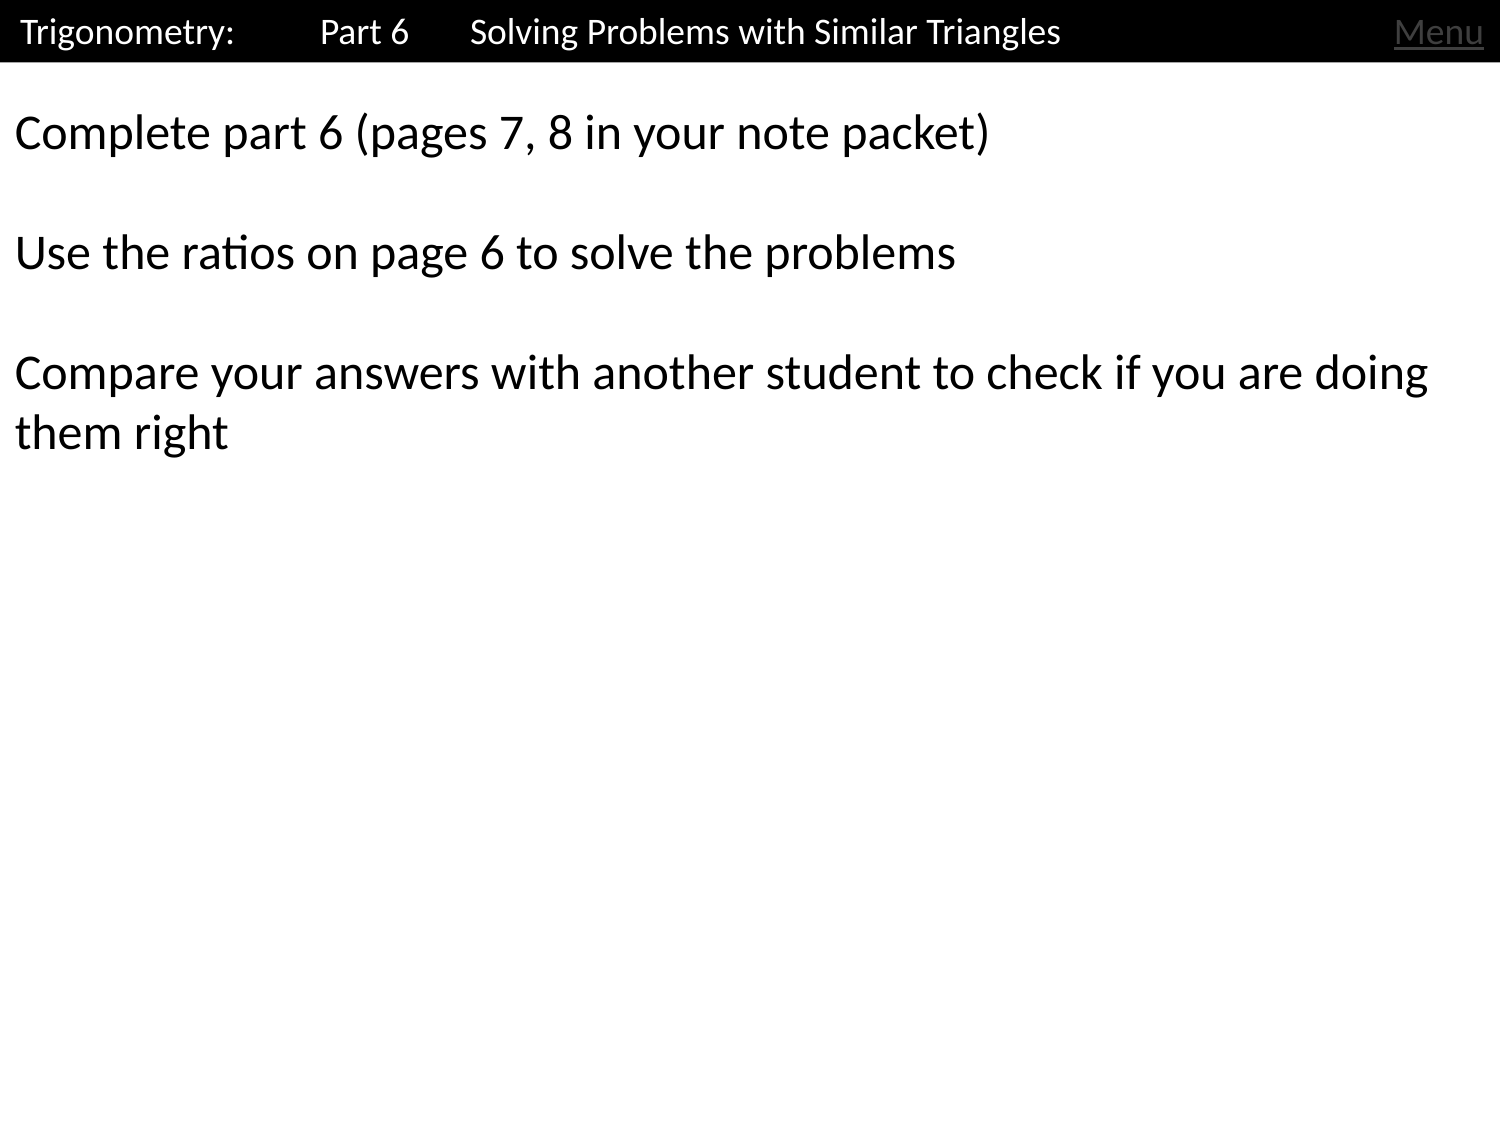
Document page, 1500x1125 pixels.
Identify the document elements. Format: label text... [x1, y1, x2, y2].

text_box Trigonometry: Part 6 Solving Problems with Similar Triangles [5, 0, 1086, 91]
text_box [1086, 0, 1500, 64]
text_box Complete part 6 (pages 7, 8 in your note packet) Use the ratios on page 6 to solve the problems Compare your answers with another student to check if you are doing them right [0, 91, 1500, 467]
text_box Menu [1379, 0, 1500, 60]
text_box [0, 0, 5, 64]
